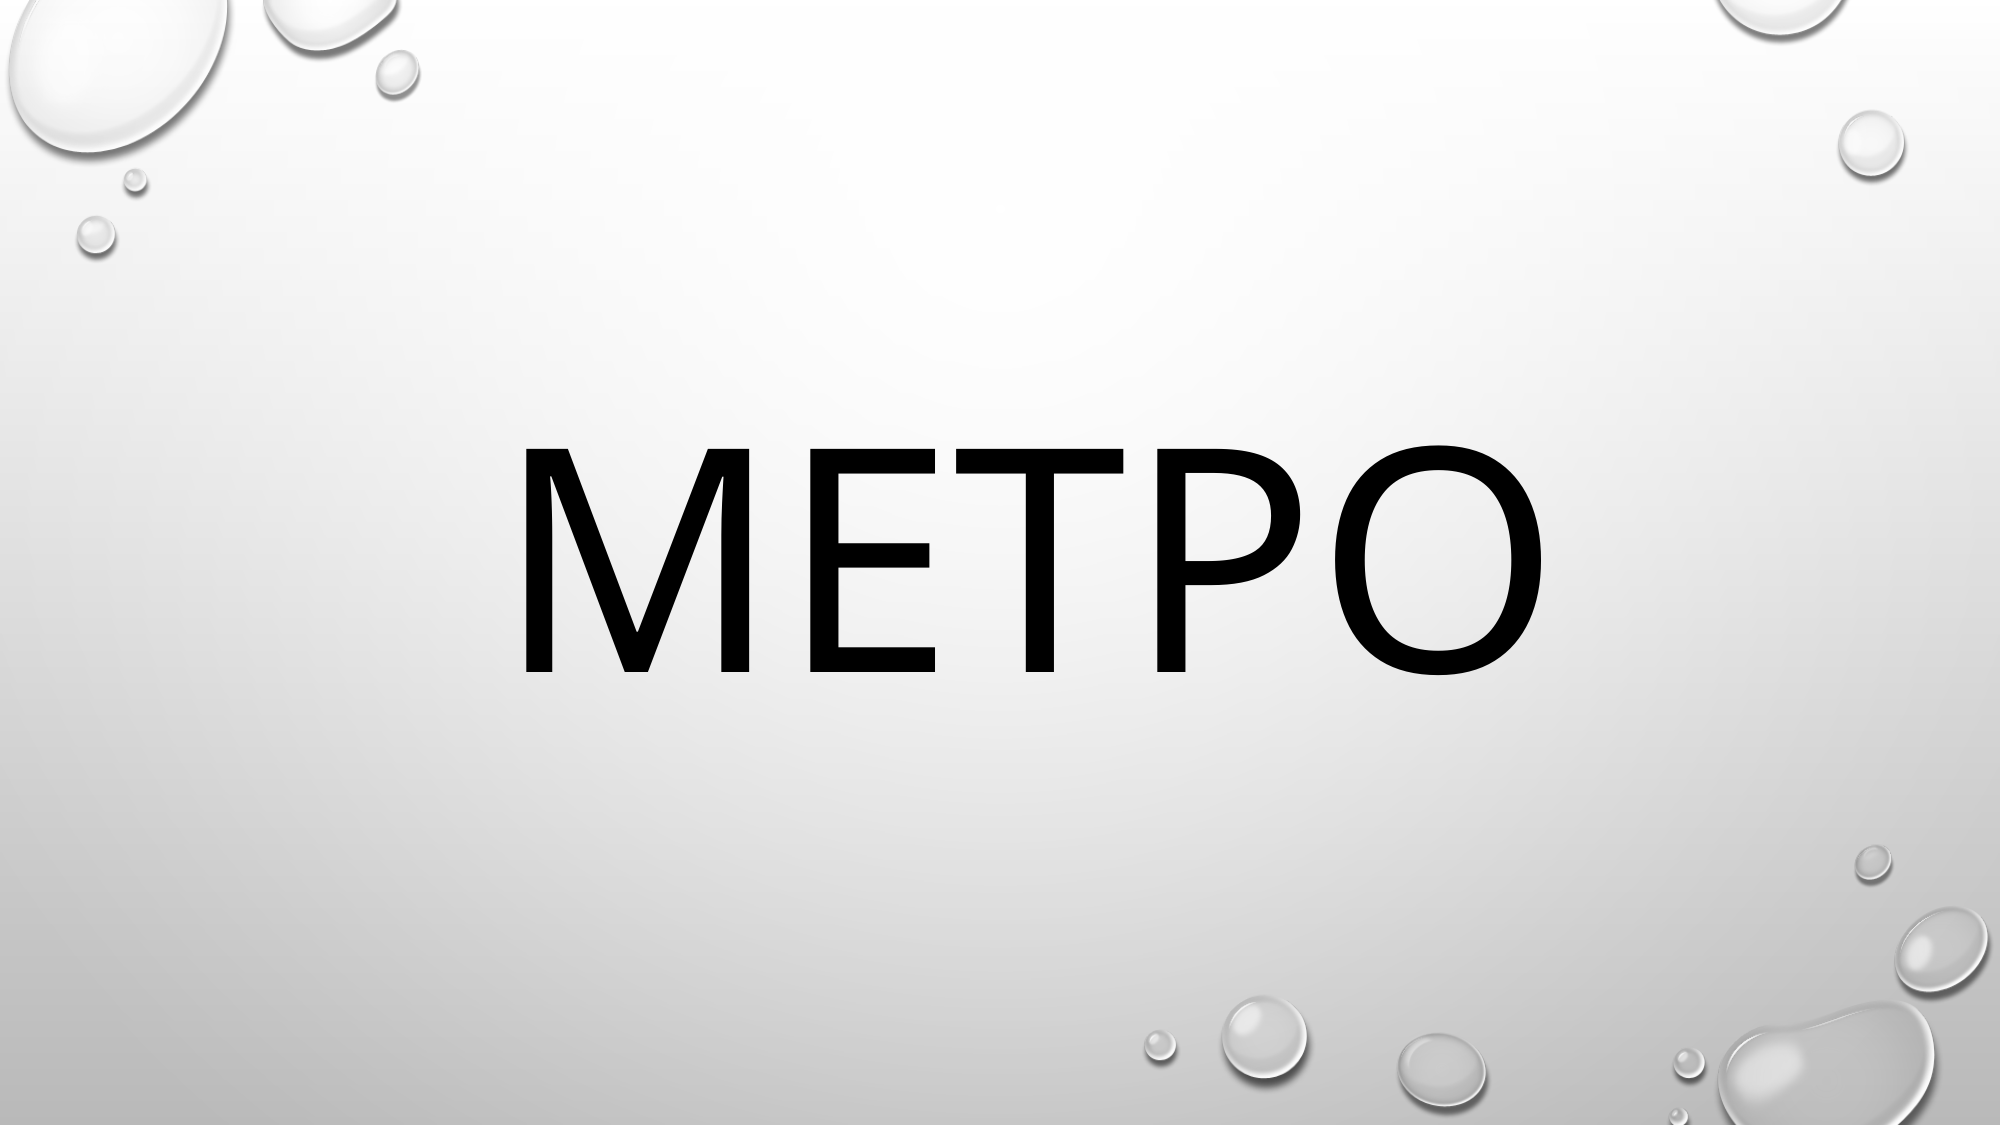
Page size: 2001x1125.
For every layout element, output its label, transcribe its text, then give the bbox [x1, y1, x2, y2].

title метро [149, 135, 1909, 748]
picture [0, 0, 2000, 1125]
